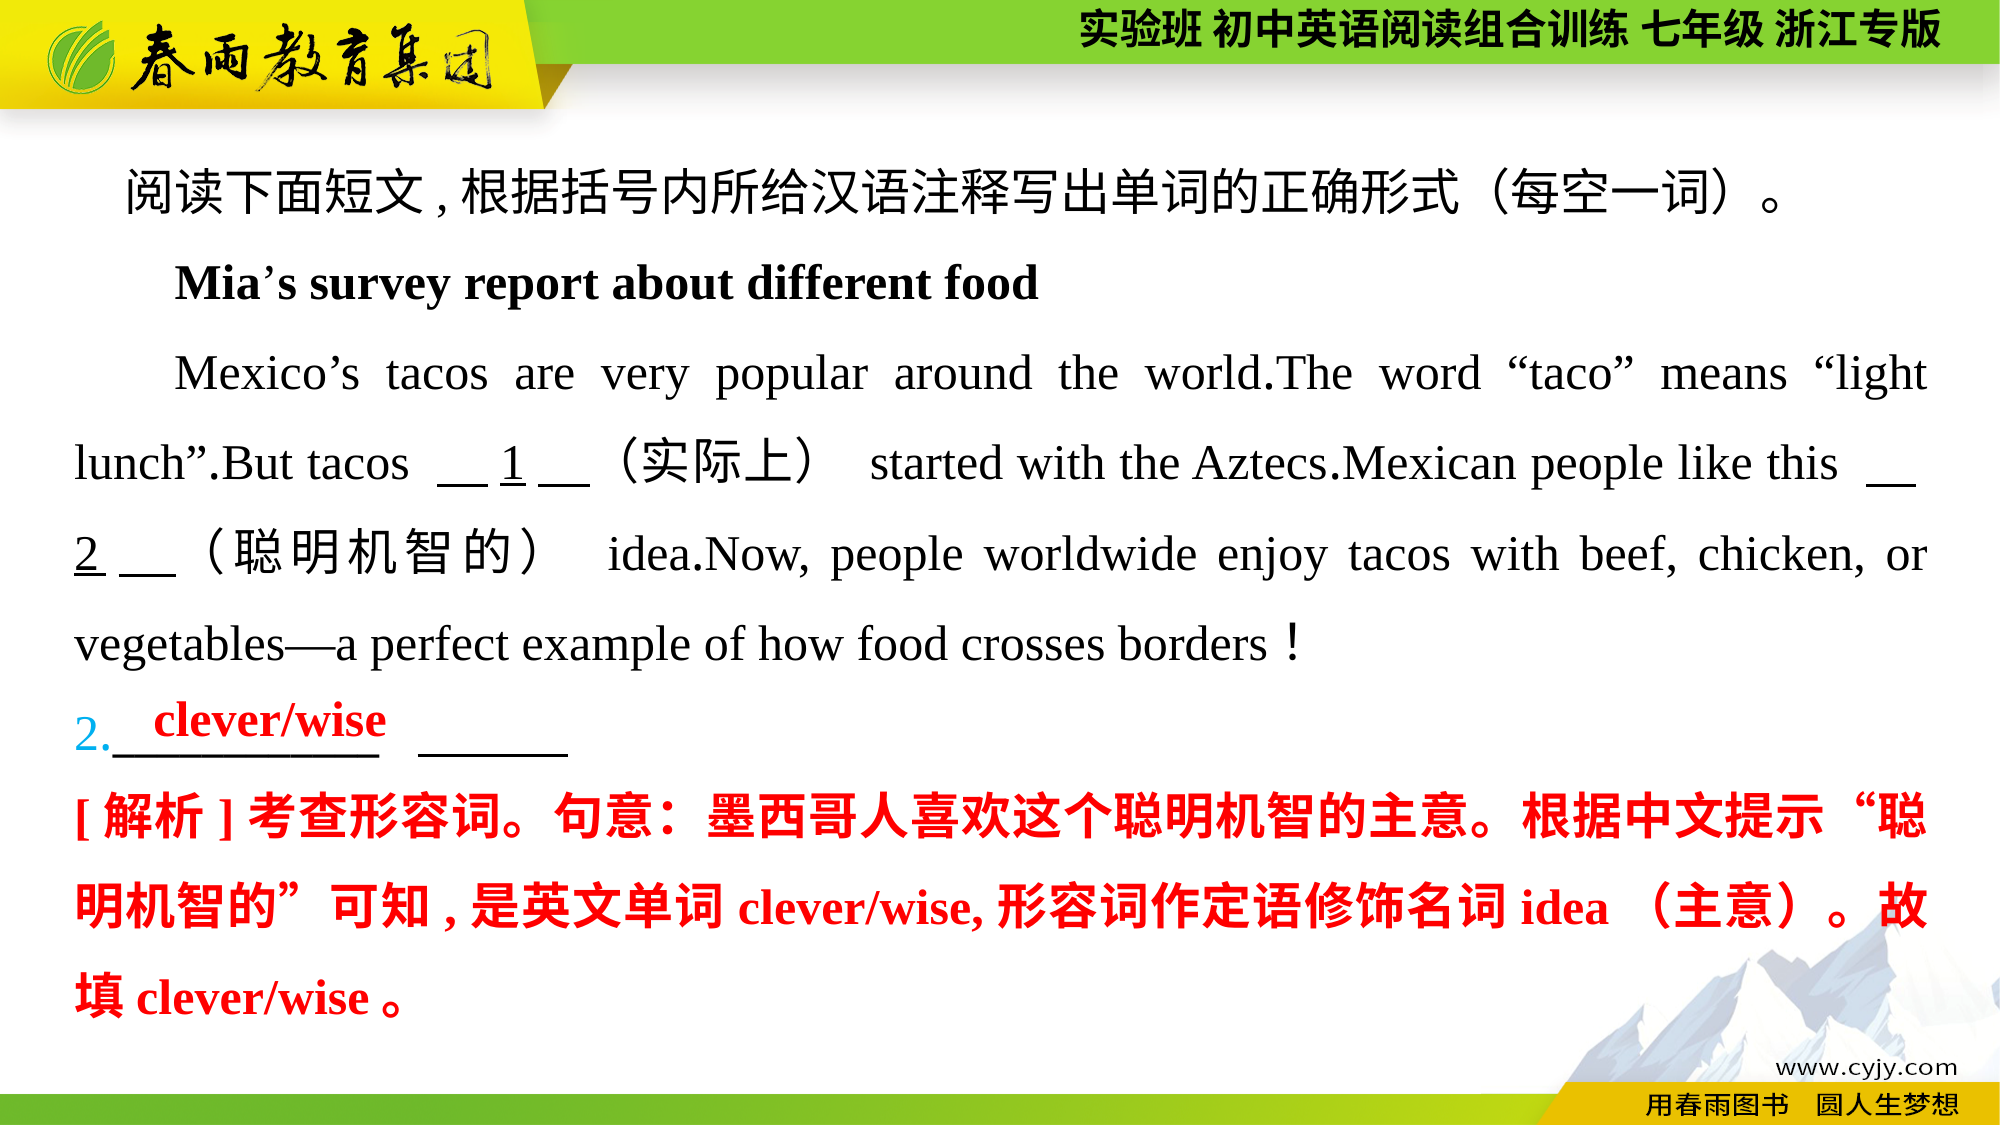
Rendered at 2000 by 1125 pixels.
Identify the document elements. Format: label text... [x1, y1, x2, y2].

text_box [解析]考查形容词。句意：墨西哥人喜欢这个聪明机智的主意。根据中文提示“聪明机智的”可知,是英文单词clever/wise,形容词作定语修饰名词idea（主意）。故填clever/wise。 [59, 746, 1944, 1032]
picture [0, 0, 2000, 1125]
list 阅读下面短文,根据括号内所给汉语注释写出单词的正确形式（每空一词）。 Mia’s survey report about different food Mexico’s tacos are very popular around the world.The word “taco” means “light lunch”.But tacos 1 （实际上） started with the Aztecs.Mexican people like this 2 （聪明机智的） idea.Now, people worldwide enjoy tacos with beef, chicken, or vegetables—a perfect example of how food crosses borders！ 2.____________ [59, 122, 1944, 746]
text_box clever/wise [138, 679, 402, 746]
